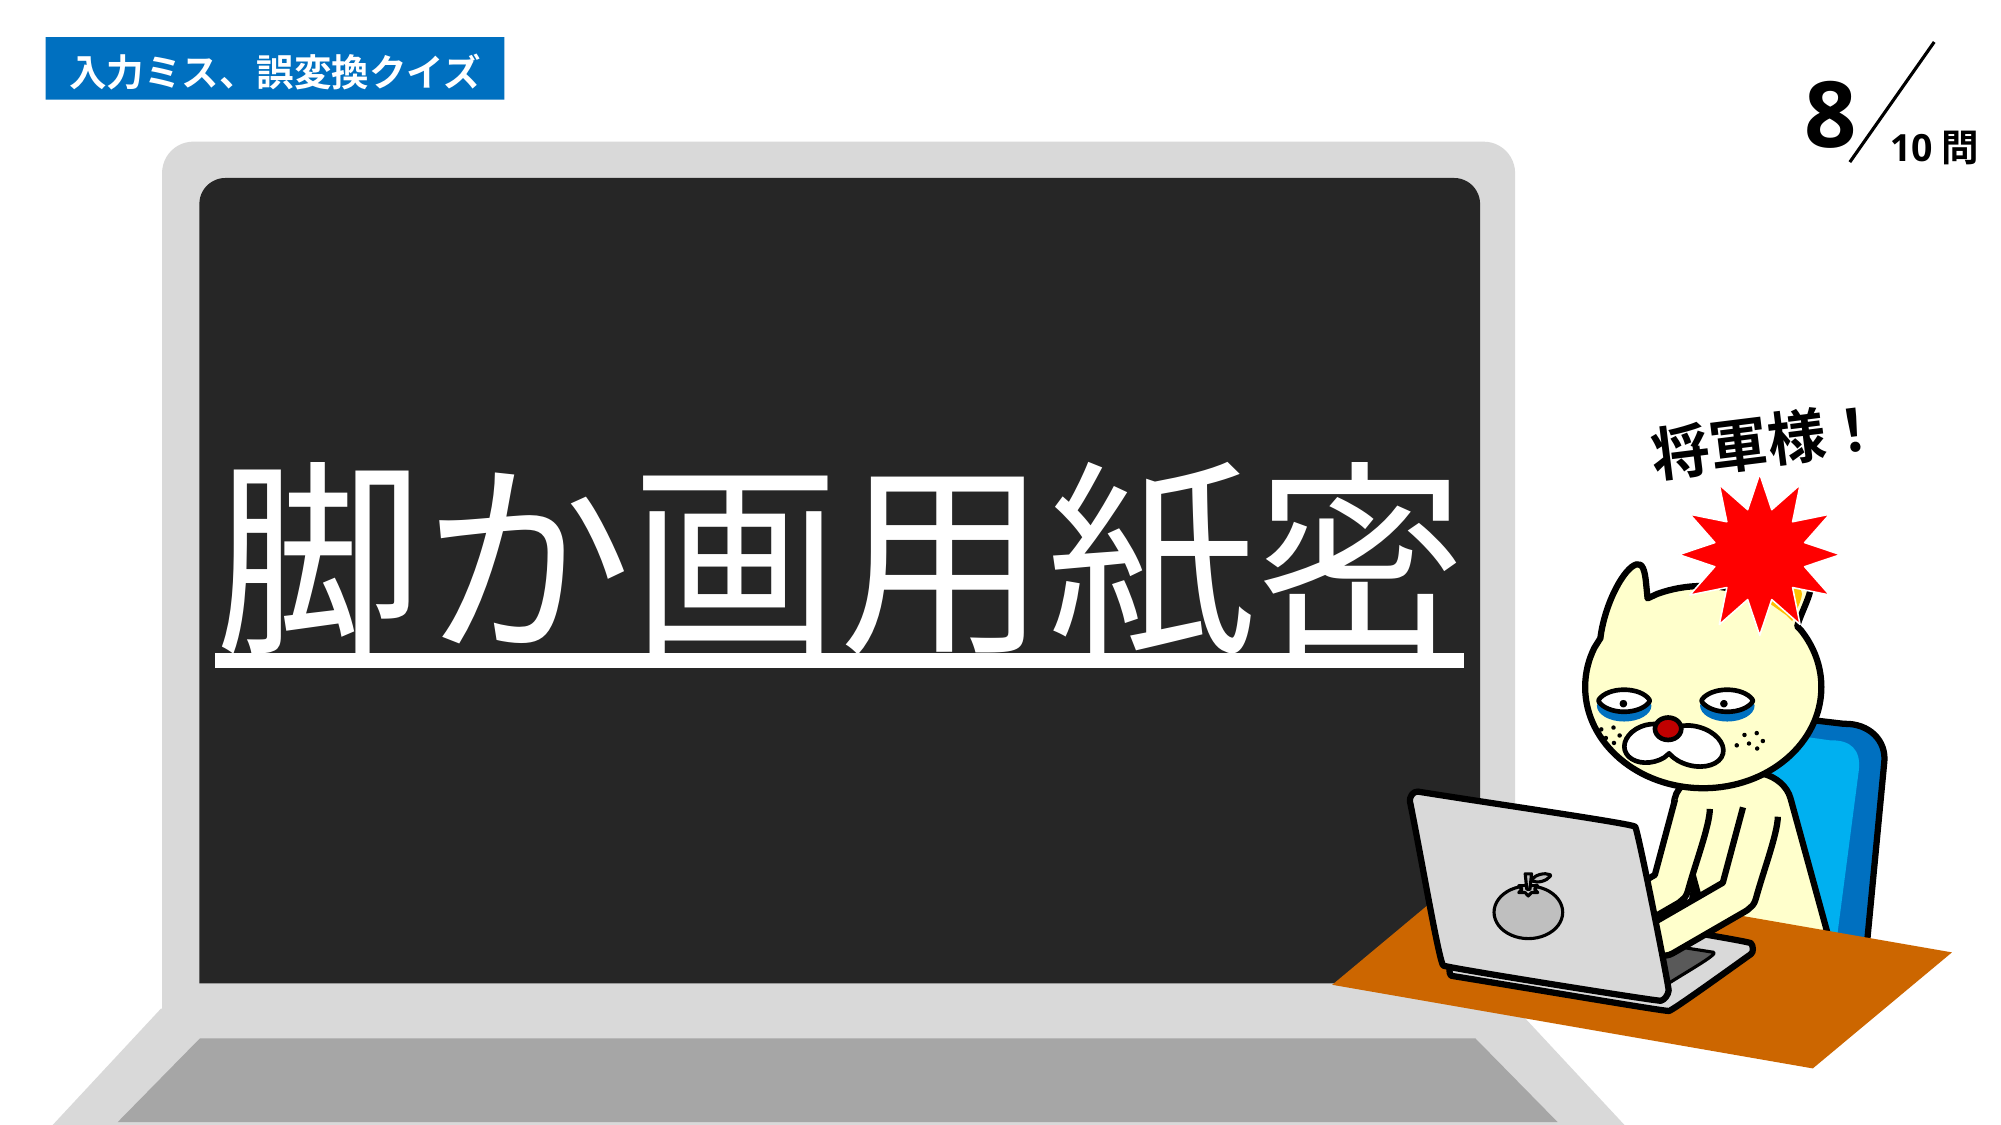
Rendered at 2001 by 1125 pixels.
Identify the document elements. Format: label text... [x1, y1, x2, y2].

text_box [199, 177, 1481, 984]
text_box 10問 [1875, 116, 1995, 177]
text_box [1678, 483, 1841, 636]
text_box [117, 1038, 1558, 1123]
text_box 8 [1789, 48, 1872, 173]
text_box [1672, 799, 1710, 891]
text_box [52, 1008, 1625, 1125]
text_box [1654, 717, 1682, 740]
text_box [1692, 885, 1698, 899]
text_box [1771, 601, 1793, 622]
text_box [1452, 917, 1750, 1001]
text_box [1734, 730, 1766, 751]
text_box [1674, 774, 1827, 930]
text_box [1471, 917, 1952, 1069]
text_box 将軍様！ [1631, 380, 1903, 498]
text_box [1793, 588, 1802, 609]
text_box [1701, 689, 1753, 712]
text_box [1807, 720, 1885, 937]
text_box [1585, 564, 1822, 789]
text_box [1598, 725, 1623, 746]
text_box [1849, 41, 1935, 163]
text_box [162, 141, 1516, 1008]
text_box [1598, 689, 1650, 712]
text_box 脚か画用紙密 [200, 421, 1480, 687]
text_box [1688, 807, 1778, 916]
text_box [1625, 723, 1724, 767]
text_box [1395, 810, 1683, 982]
text_box 入力ミス、誤変換クイズ [45, 37, 505, 100]
text_box [1700, 701, 1755, 722]
text_box [1720, 699, 1728, 708]
text_box [1332, 936, 1449, 1006]
text_box [1596, 701, 1652, 722]
text_box [1766, 737, 1860, 932]
text_box [1619, 699, 1628, 708]
